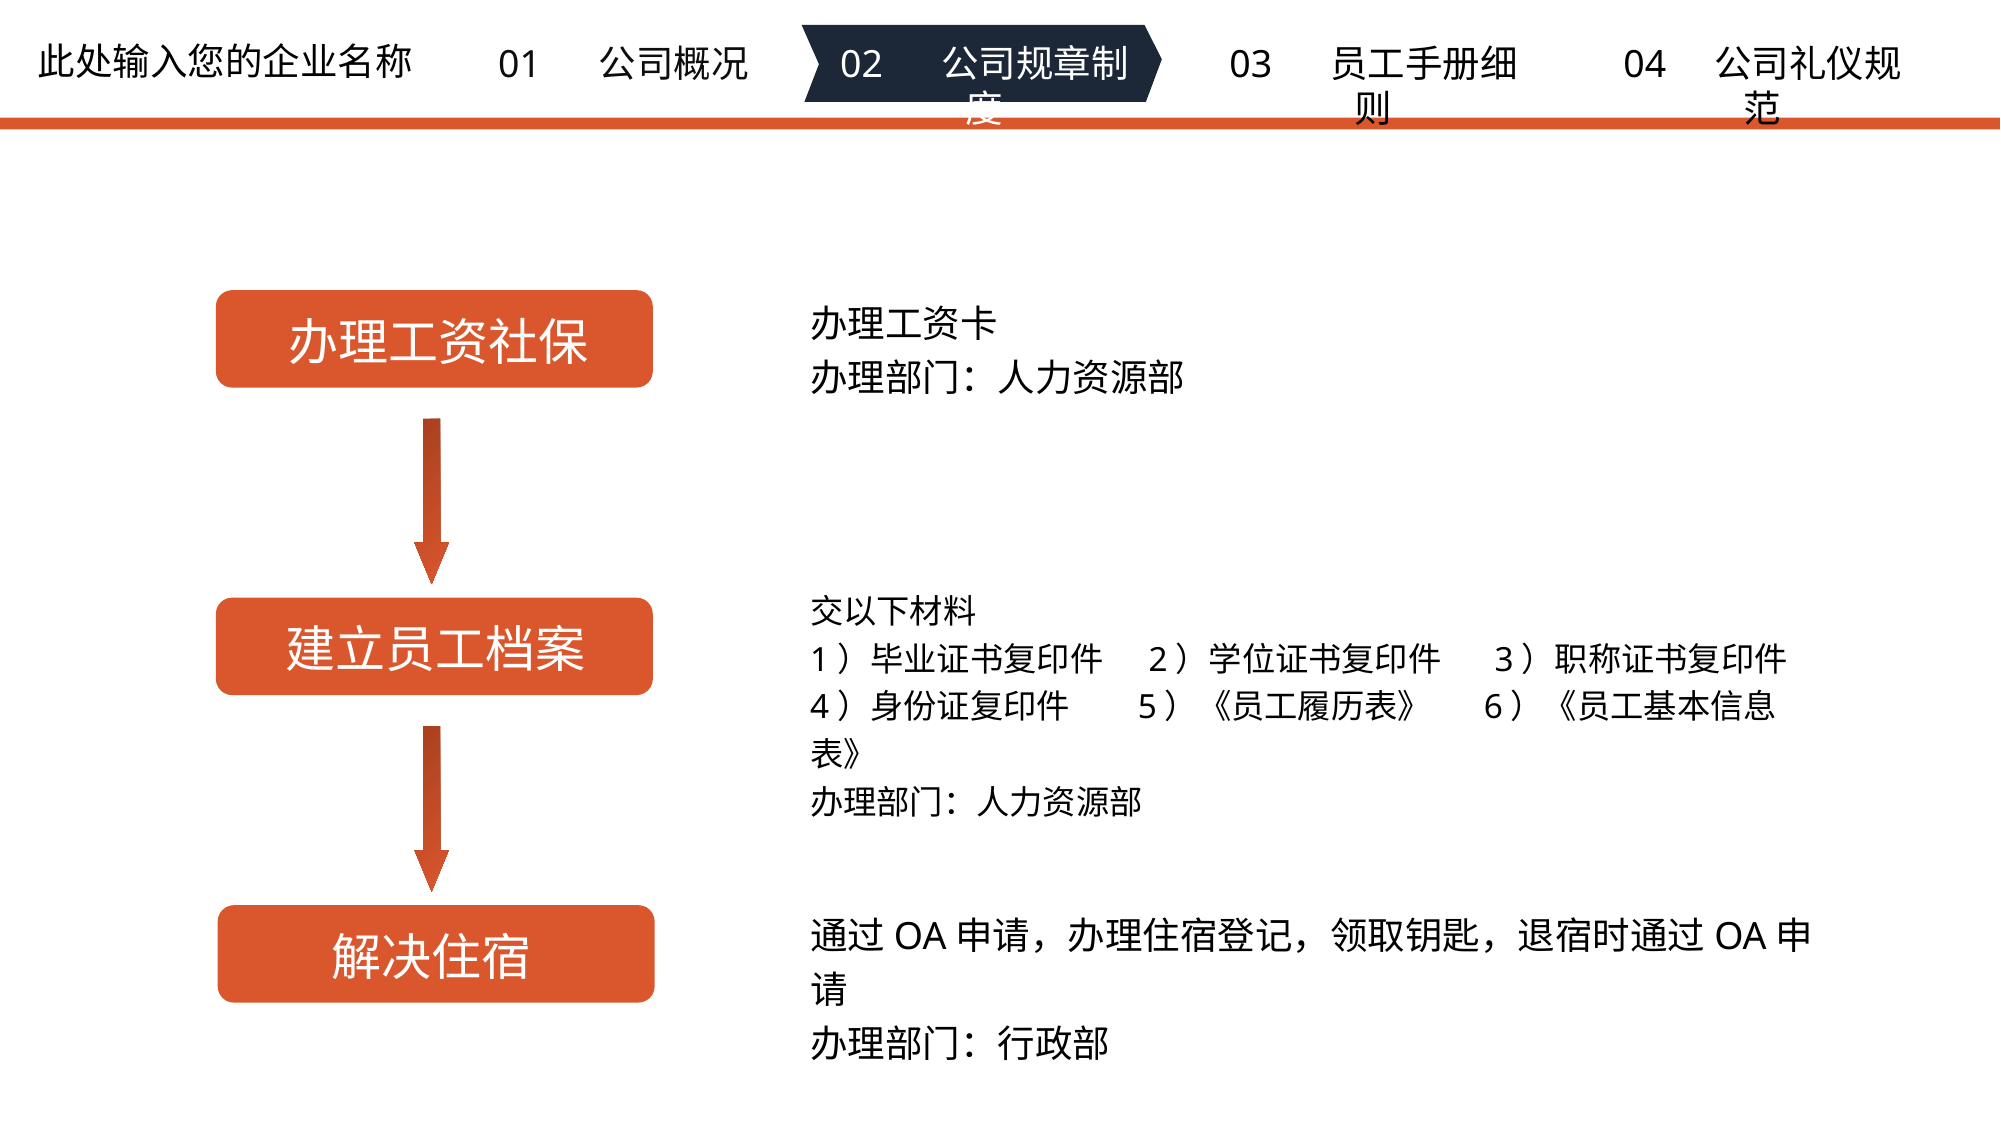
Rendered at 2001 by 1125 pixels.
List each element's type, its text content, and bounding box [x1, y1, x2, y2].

text_box [1154, 41, 1163, 84]
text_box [215, 597, 653, 696]
text_box [0, 117, 815, 130]
text_box 此处输入您的企业名称 [17, 30, 432, 91]
text_box 通过OA申请，办理住宿登记，领取钥匙，退宿时通过OA申请 办理部门：行政部 [795, 895, 1863, 1073]
text_box [802, 71, 815, 103]
text_box [1543, 117, 1593, 130]
text_box 03 员工手册细则 [1204, 32, 1543, 138]
text_box [800, 23, 1150, 58]
text_box [1154, 117, 1204, 130]
text_box [414, 418, 449, 584]
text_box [217, 905, 655, 1003]
text_box 02 公司规章制度 [815, 32, 1154, 138]
text_box [1932, 117, 2000, 130]
text_box 交以下材料 1）毕业证书复印件 2）学位证书复印件 3）职称证书复印件 4）身份证复印件 5）《员工履历表》 6）《员工基本信息表》 办理部门：人力资源部 [795, 574, 1848, 829]
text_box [215, 290, 653, 388]
text_box 04 公司礼仪规范 [1593, 32, 1932, 138]
text_box [414, 726, 449, 892]
text_box 办理工资卡 办理部门：人力资源部 [795, 283, 1716, 407]
text_box 01 公司概况 [482, 32, 765, 93]
